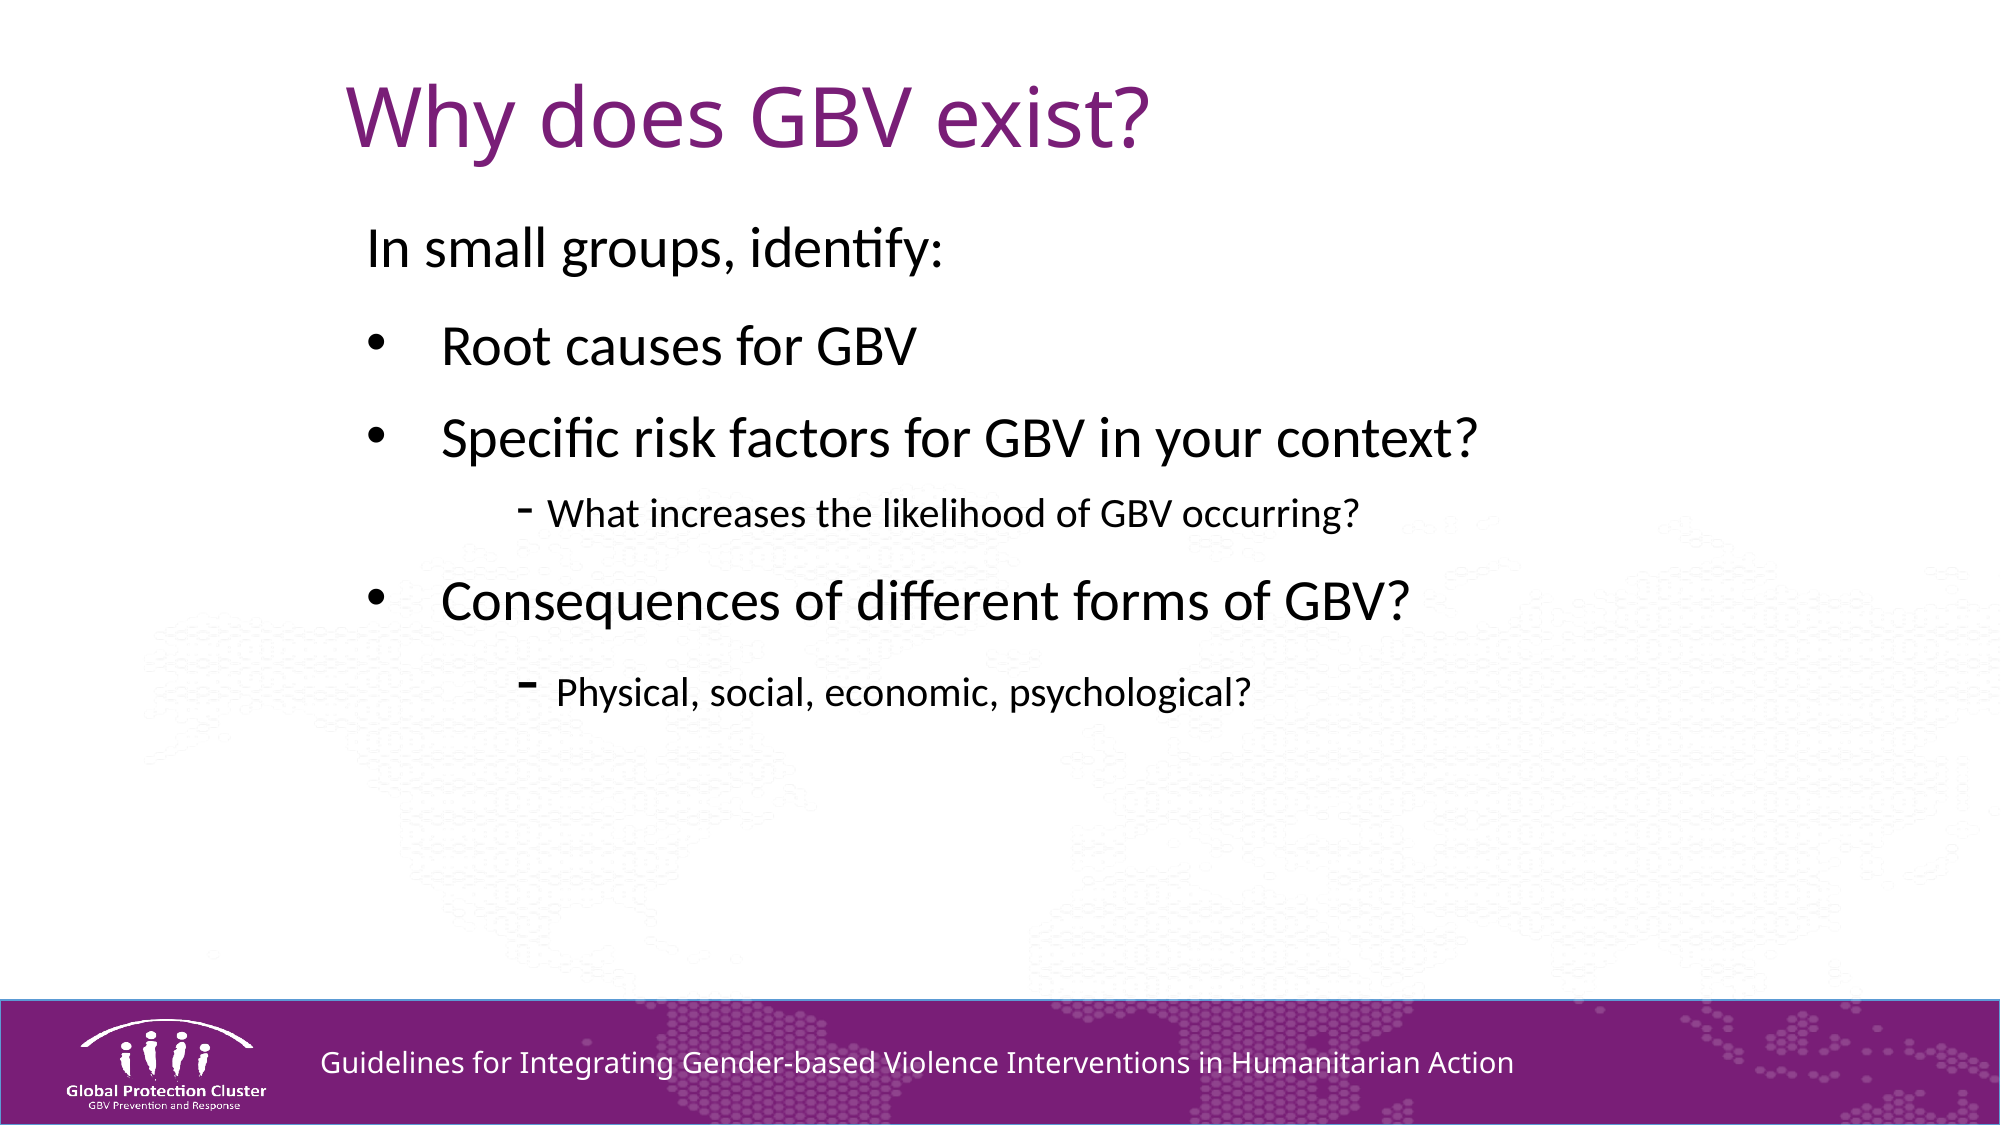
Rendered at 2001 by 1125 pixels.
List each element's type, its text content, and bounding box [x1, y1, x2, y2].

text_box In small groups, identify: Root causes for GBV Specific risk factors for GBV in your context? - What increases the likelihood of GBV occurring? Consequences of different forms of GBV? - Physical, social, economic, psychological? [351, 201, 1622, 800]
title Why does GBV exist? [329, 68, 1622, 202]
picture [56, 254, 2001, 1125]
